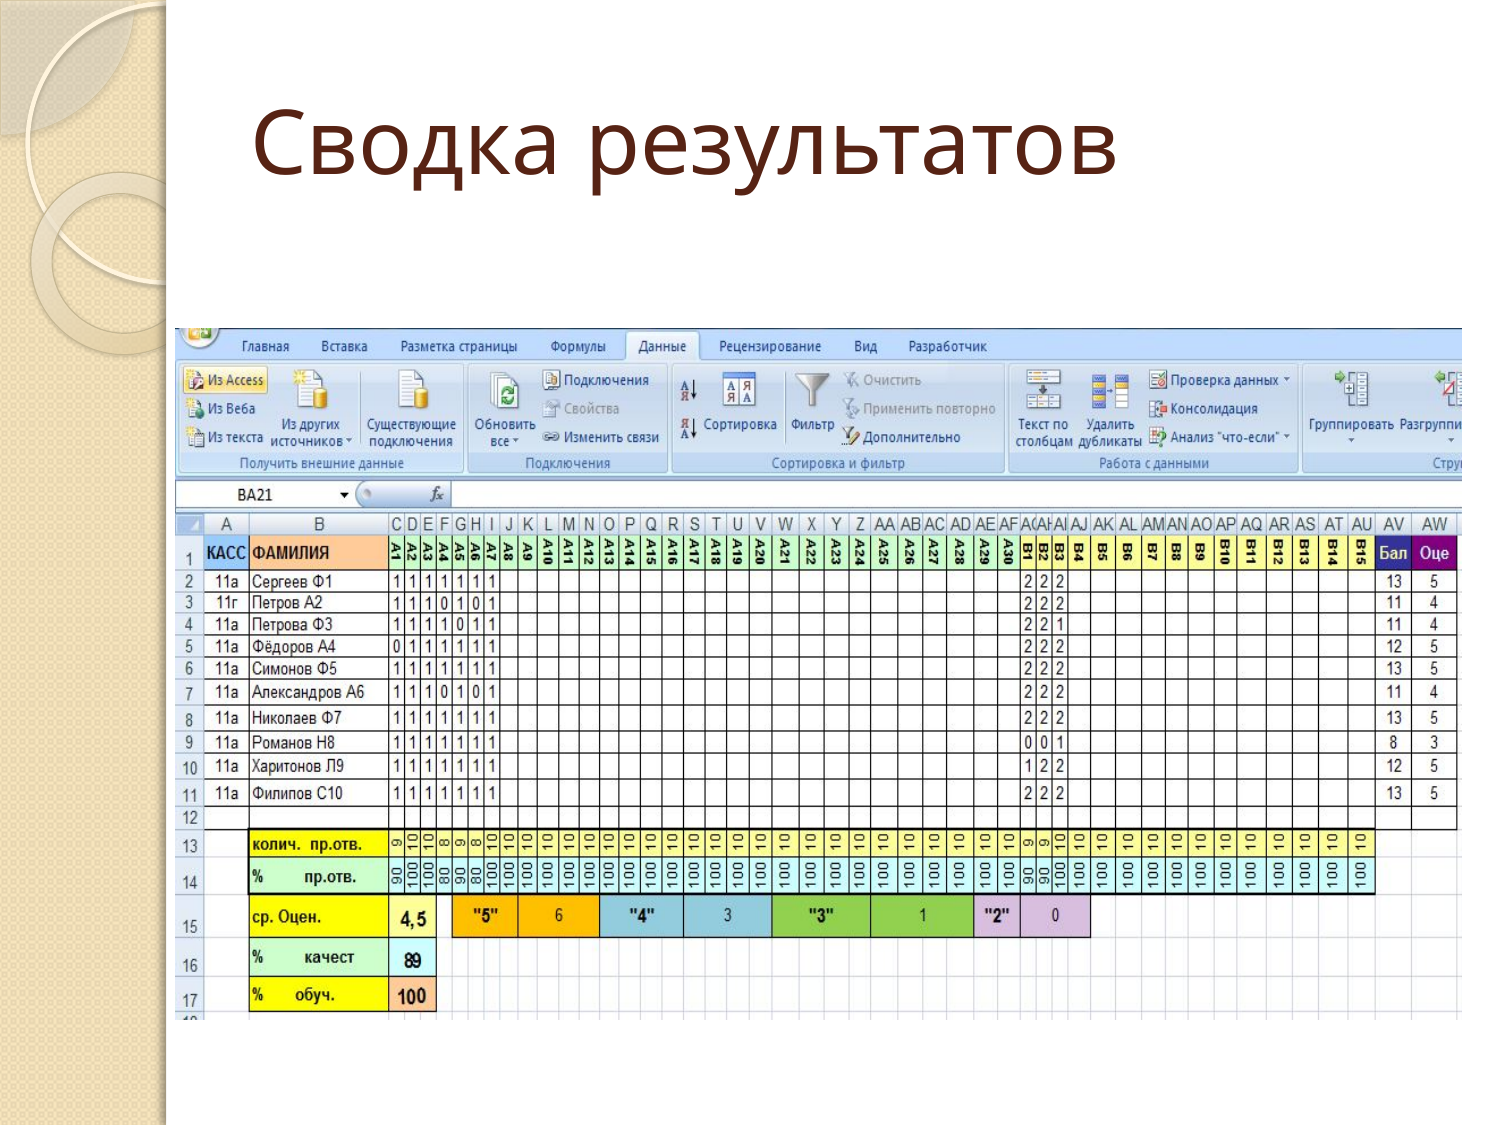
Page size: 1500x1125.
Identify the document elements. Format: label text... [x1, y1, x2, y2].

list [175, 327, 1462, 1020]
title Сводка результатов [235, 45, 1466, 233]
